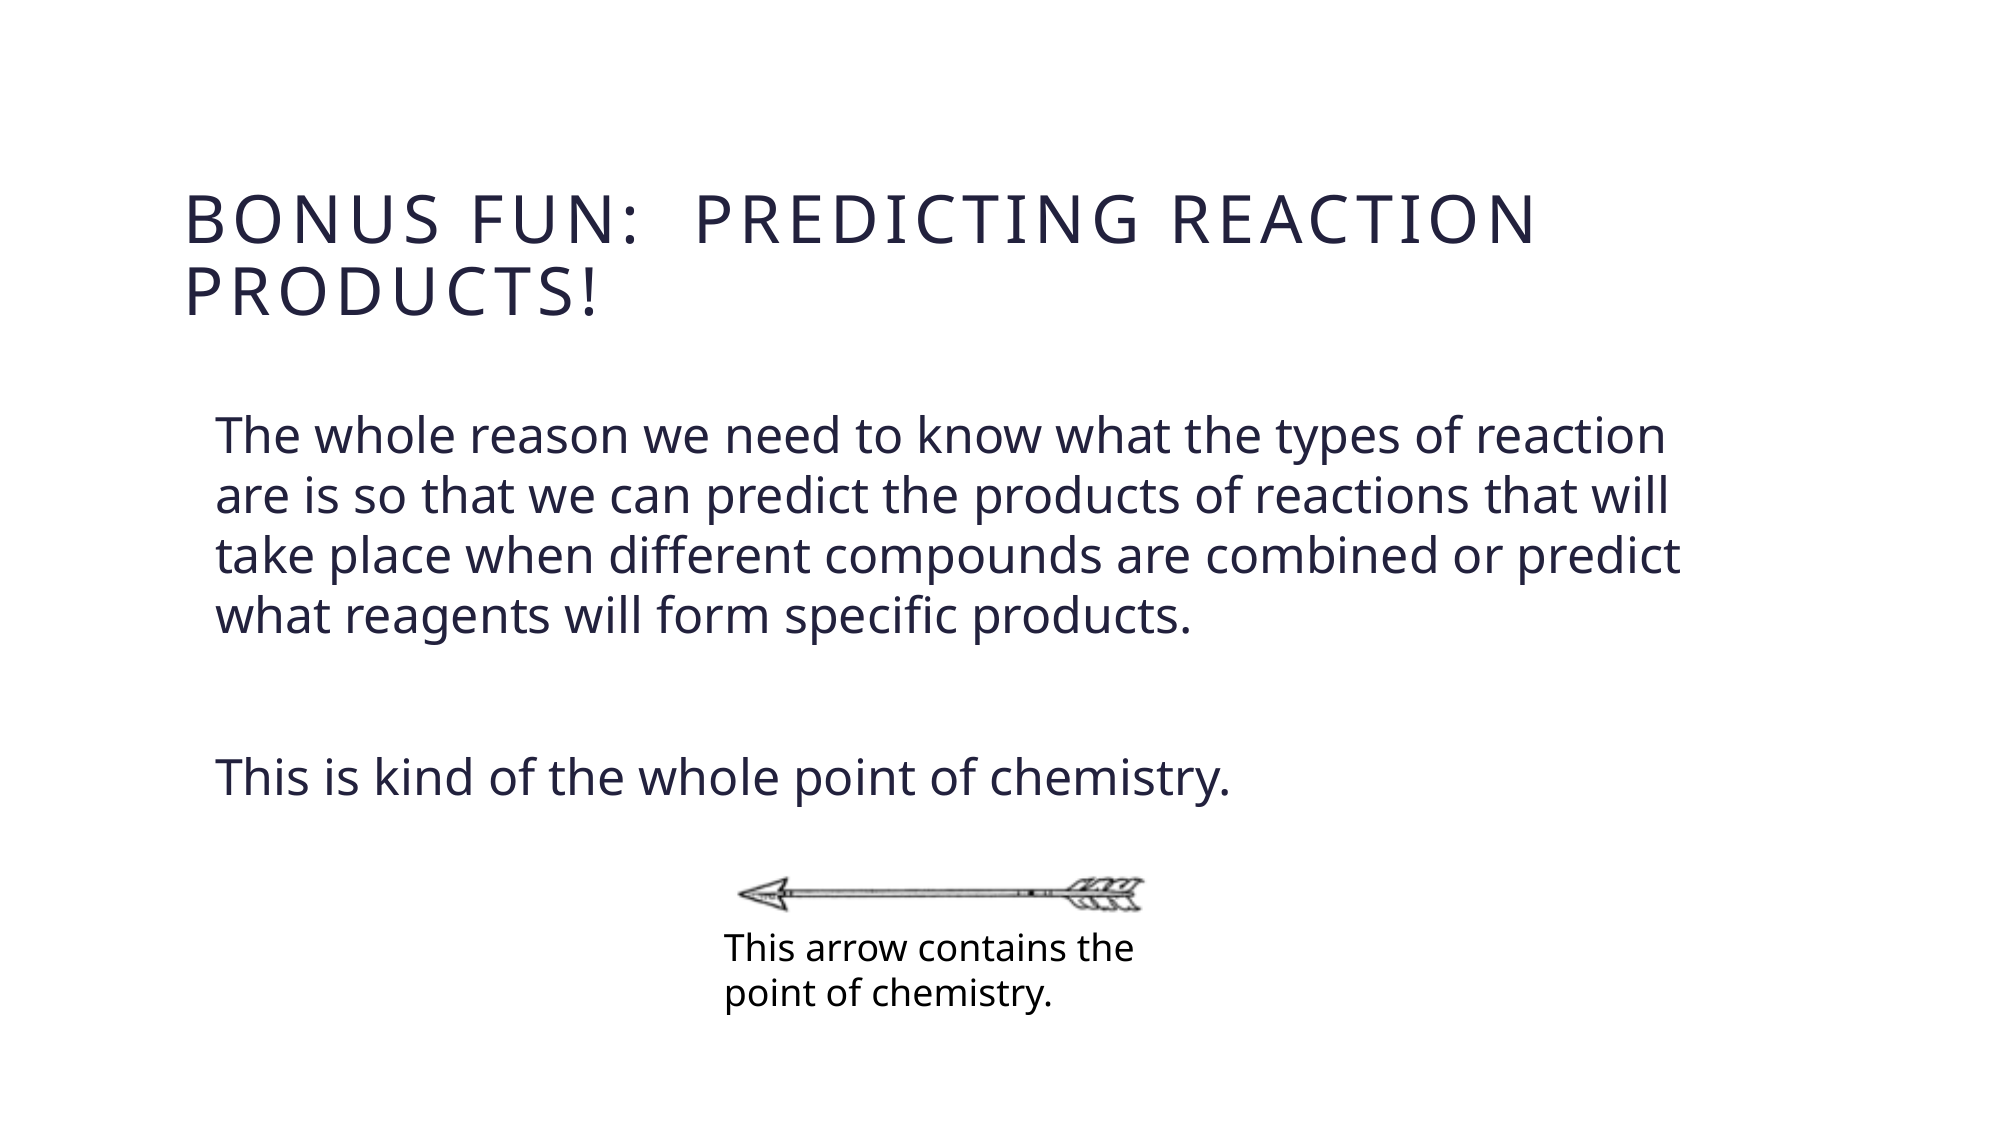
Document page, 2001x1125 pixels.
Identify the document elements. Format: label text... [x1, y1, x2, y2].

list The whole reason we need to know what the types of reaction are is so that we can predict the products of reactions that will take place when different compounds are combined or predict what reagents will form specific products. This is kind of the whole point of chemistry. [200, 396, 1757, 1040]
title BONUS FUN: PREDICTING REACTION PRODUCTS! [168, 112, 1782, 338]
picture [709, 856, 1168, 939]
text_box This arrow contains the point of chemistry. [709, 916, 1194, 1022]
